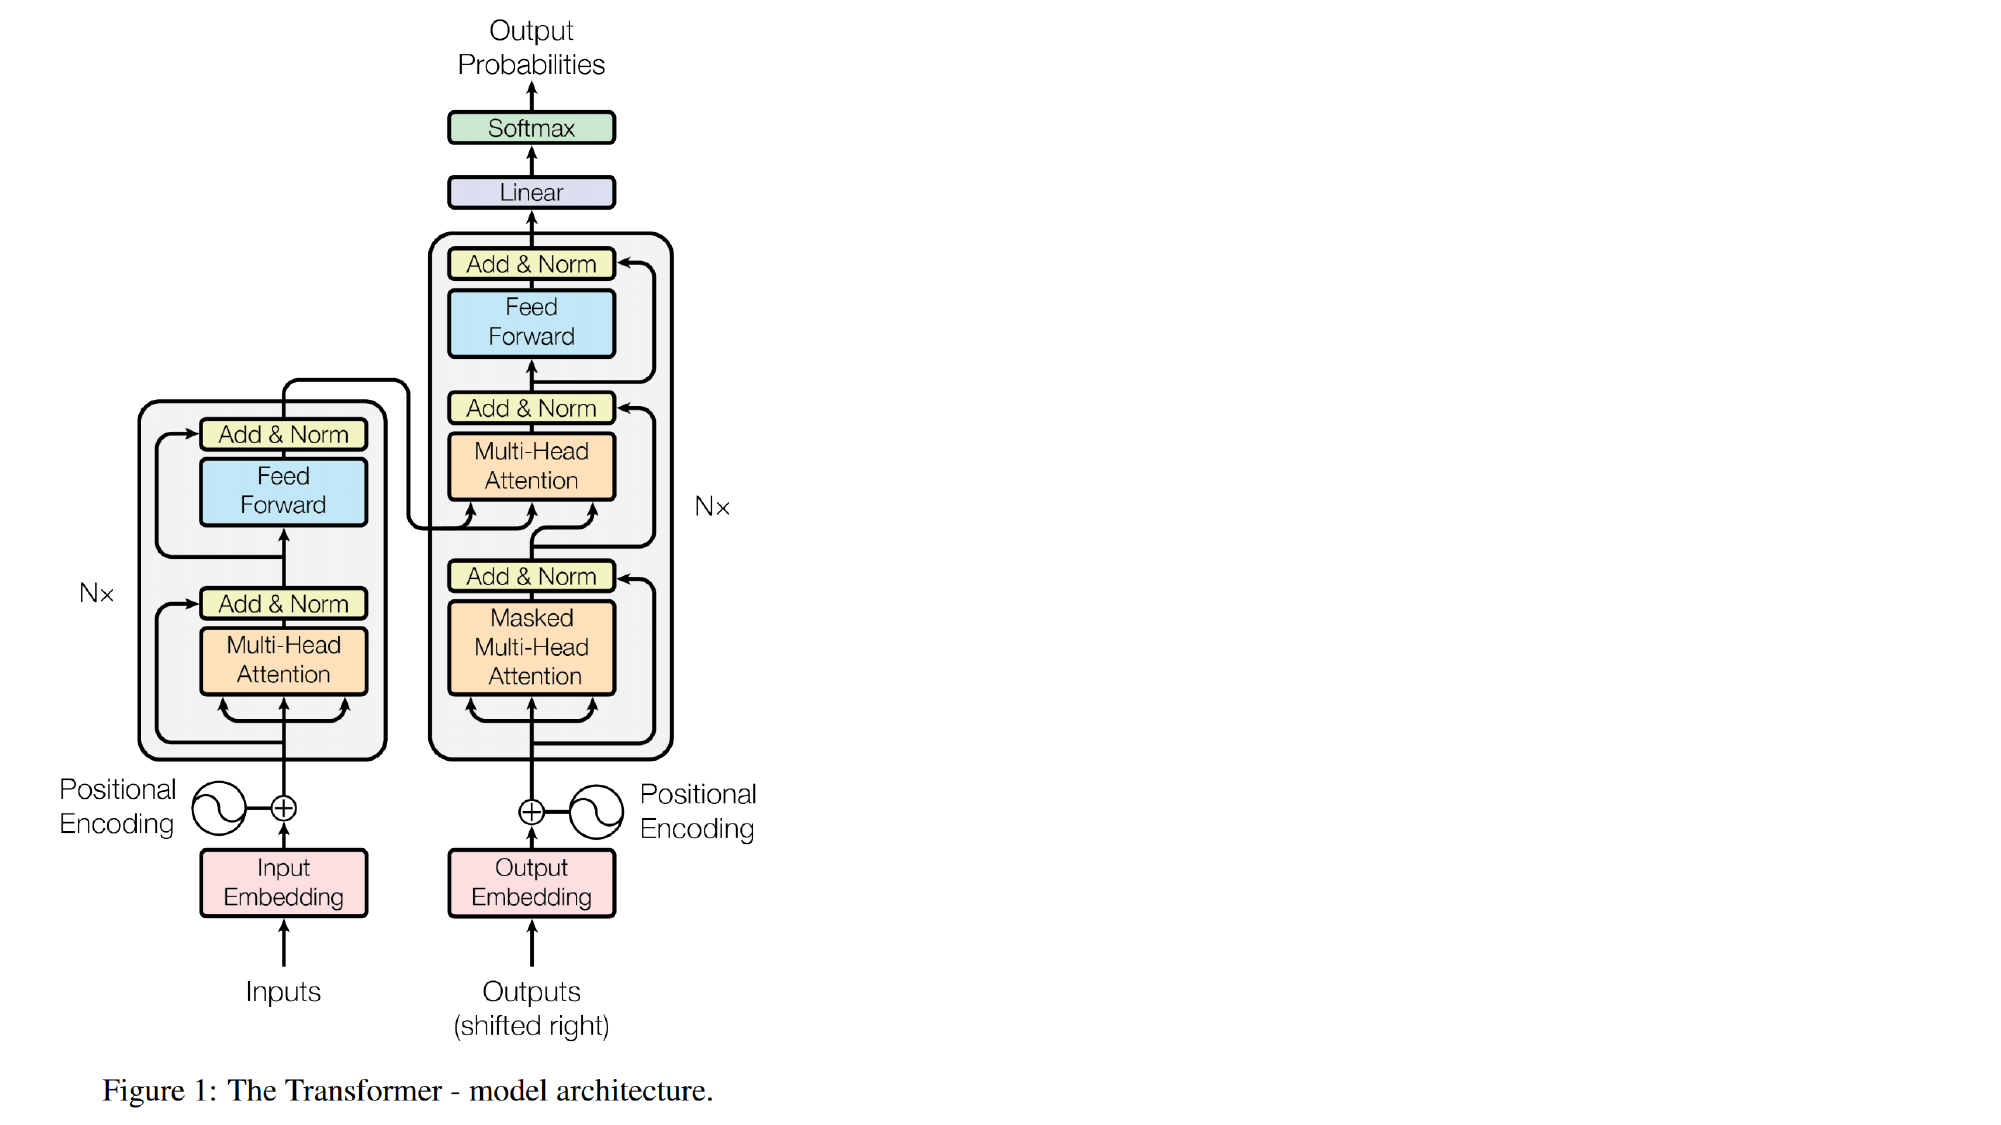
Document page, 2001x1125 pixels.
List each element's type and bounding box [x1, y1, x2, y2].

picture [23, 0, 791, 1125]
